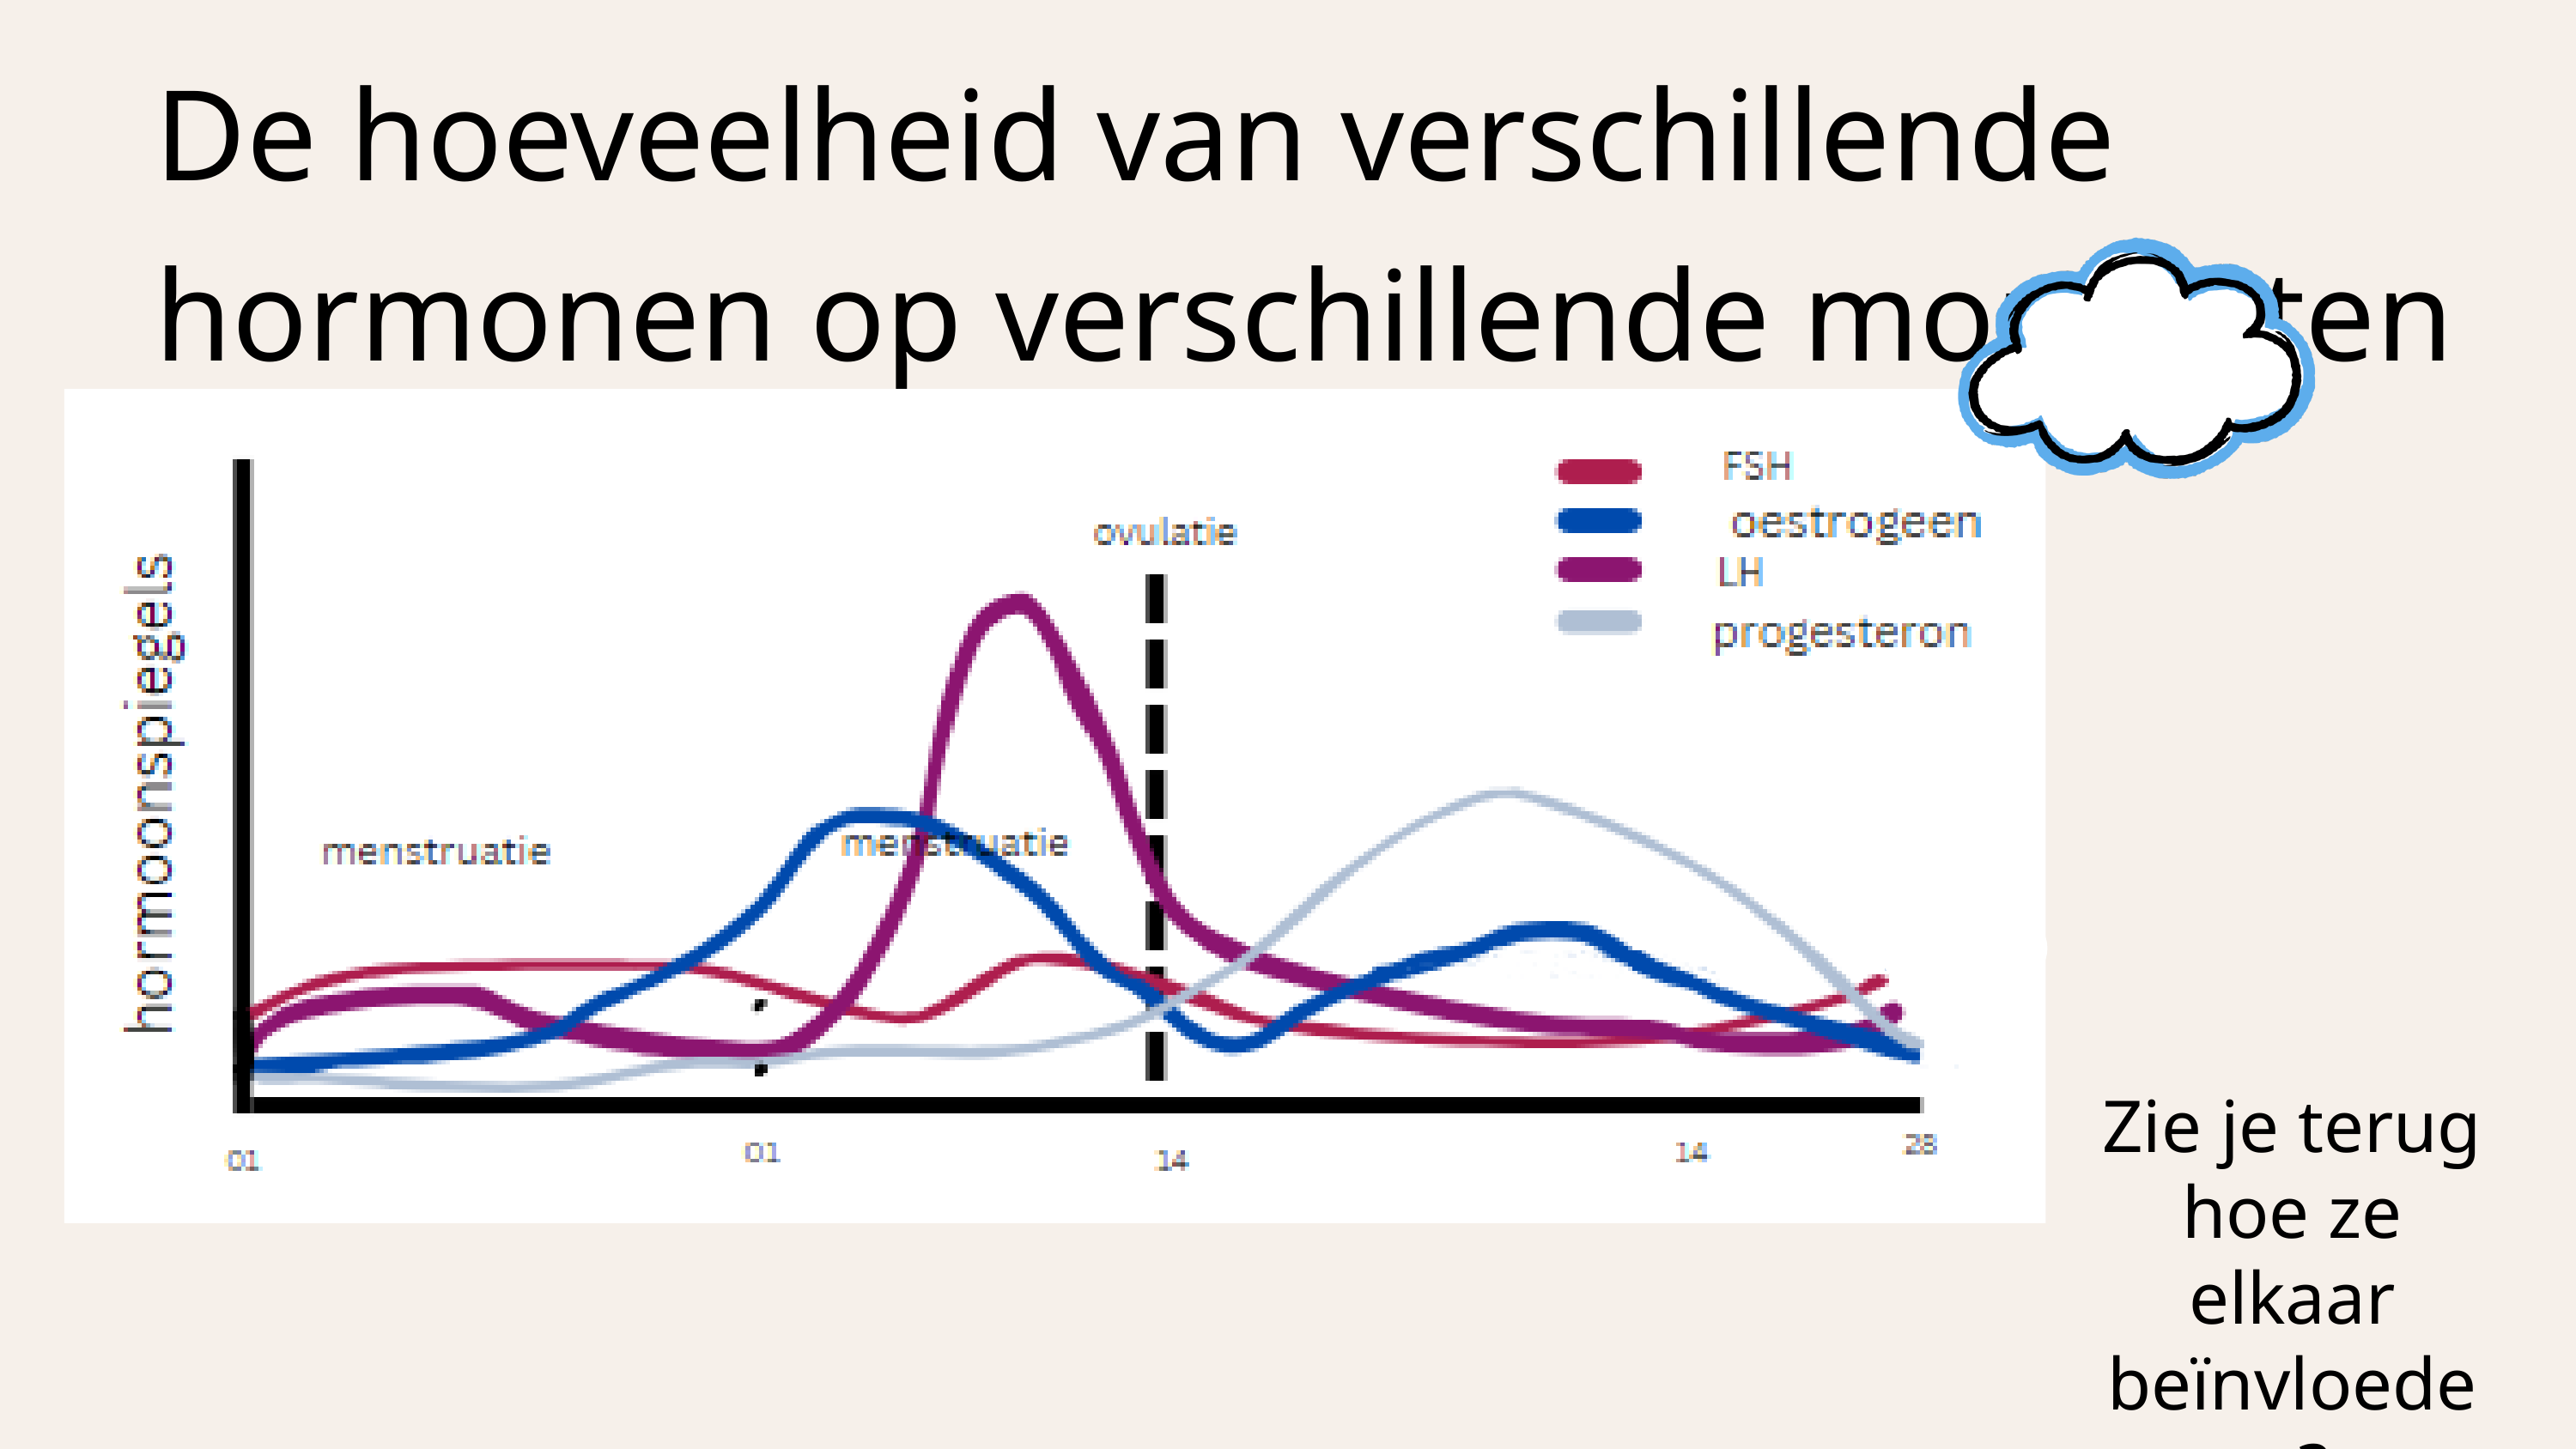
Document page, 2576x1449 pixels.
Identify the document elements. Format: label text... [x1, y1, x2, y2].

text_box De hoeveelheid van verschillende hormonen op verschillende momenten [155, 25, 2464, 386]
text_box [1958, 237, 2316, 479]
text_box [64, 389, 2046, 1223]
text_box Zie je terug hoe ze elkaar beïnvloeden? [2087, 1075, 2497, 1449]
